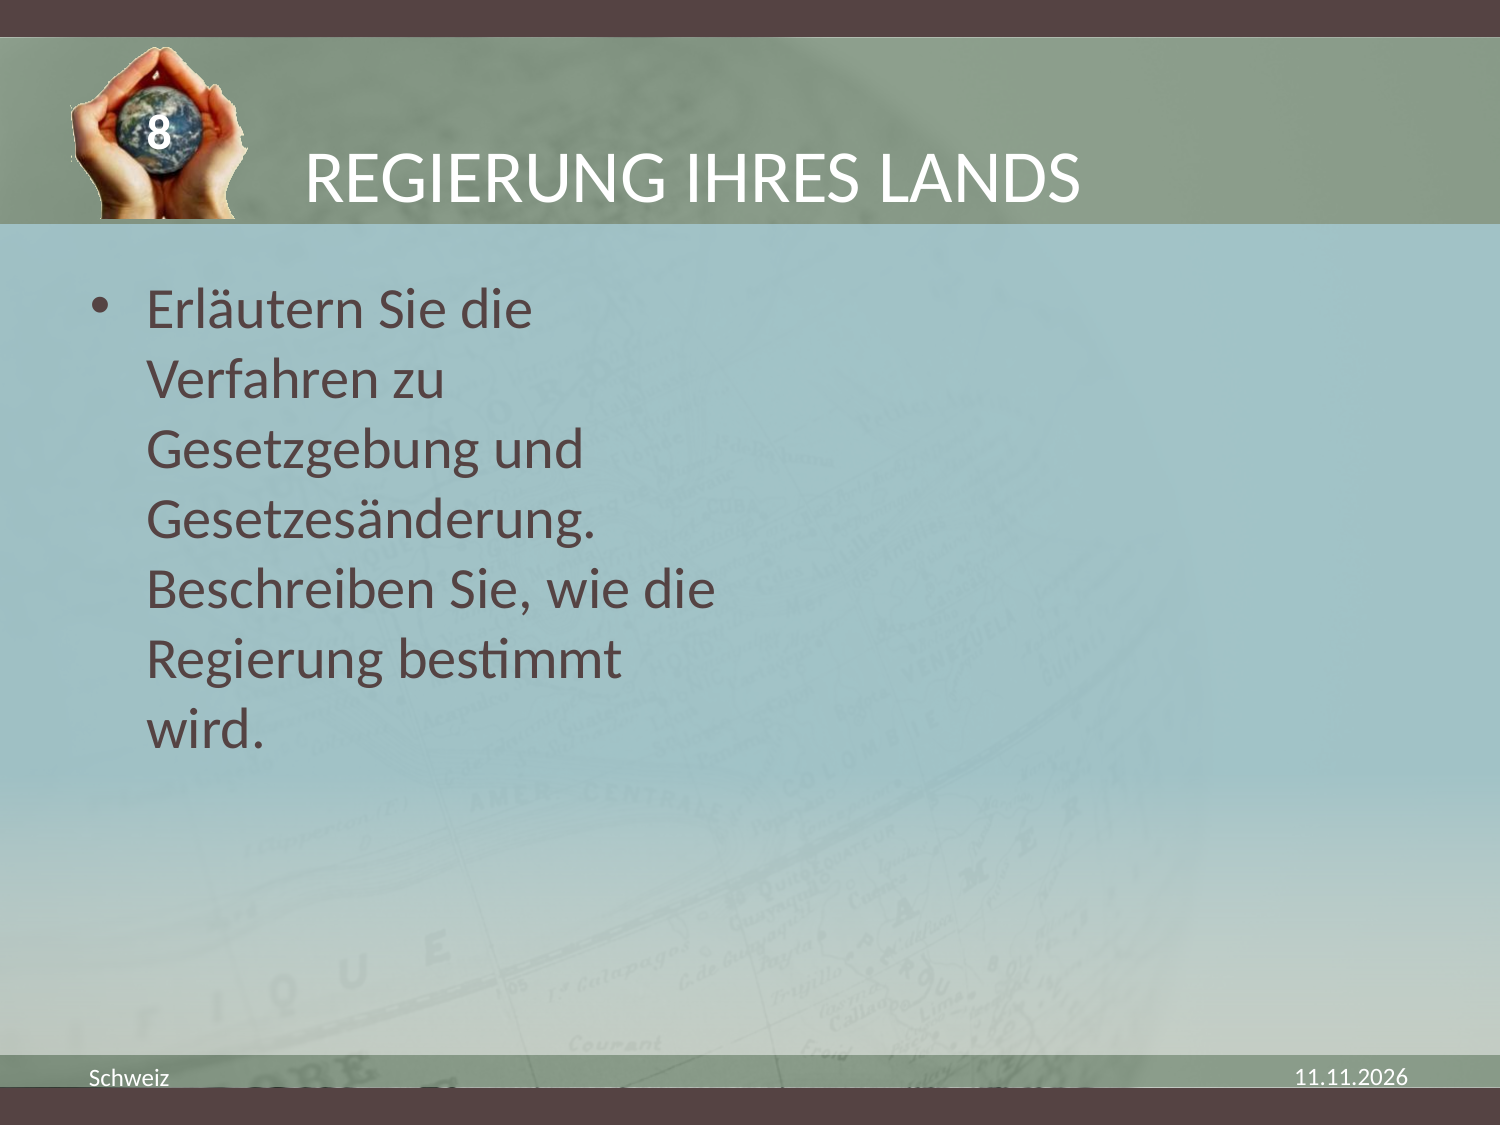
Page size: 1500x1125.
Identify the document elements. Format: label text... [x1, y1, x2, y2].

title Regierung Ihres Lands [289, 37, 1425, 225]
footer Schweiz [74, 1046, 550, 1107]
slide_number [1073, 1045, 1424, 1106]
slide_number 8 [112, 99, 207, 160]
picture [70, 41, 248, 219]
list Erläutern Sie die Verfahren zu Gesetzgebung und Gesetzesänderung. Beschreiben Sie, wie die Regierung bestimmt wird. [75, 262, 738, 1005]
